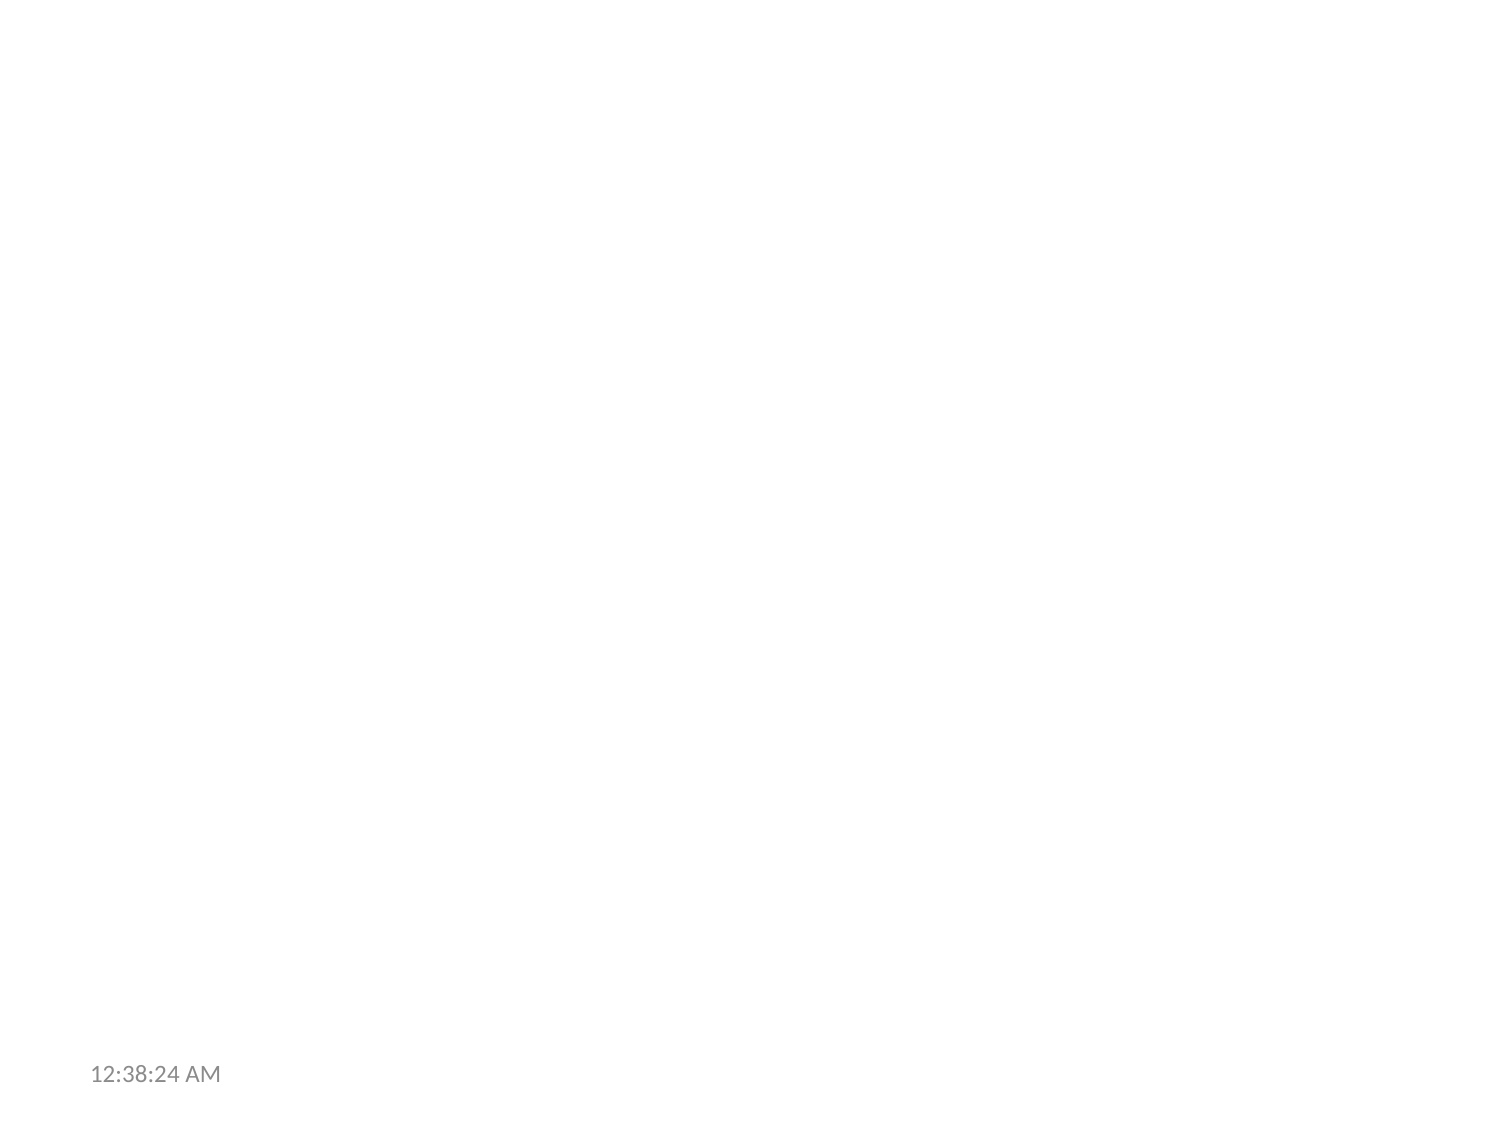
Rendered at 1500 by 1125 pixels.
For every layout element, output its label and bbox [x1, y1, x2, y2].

slide_number [75, 1042, 425, 1103]
